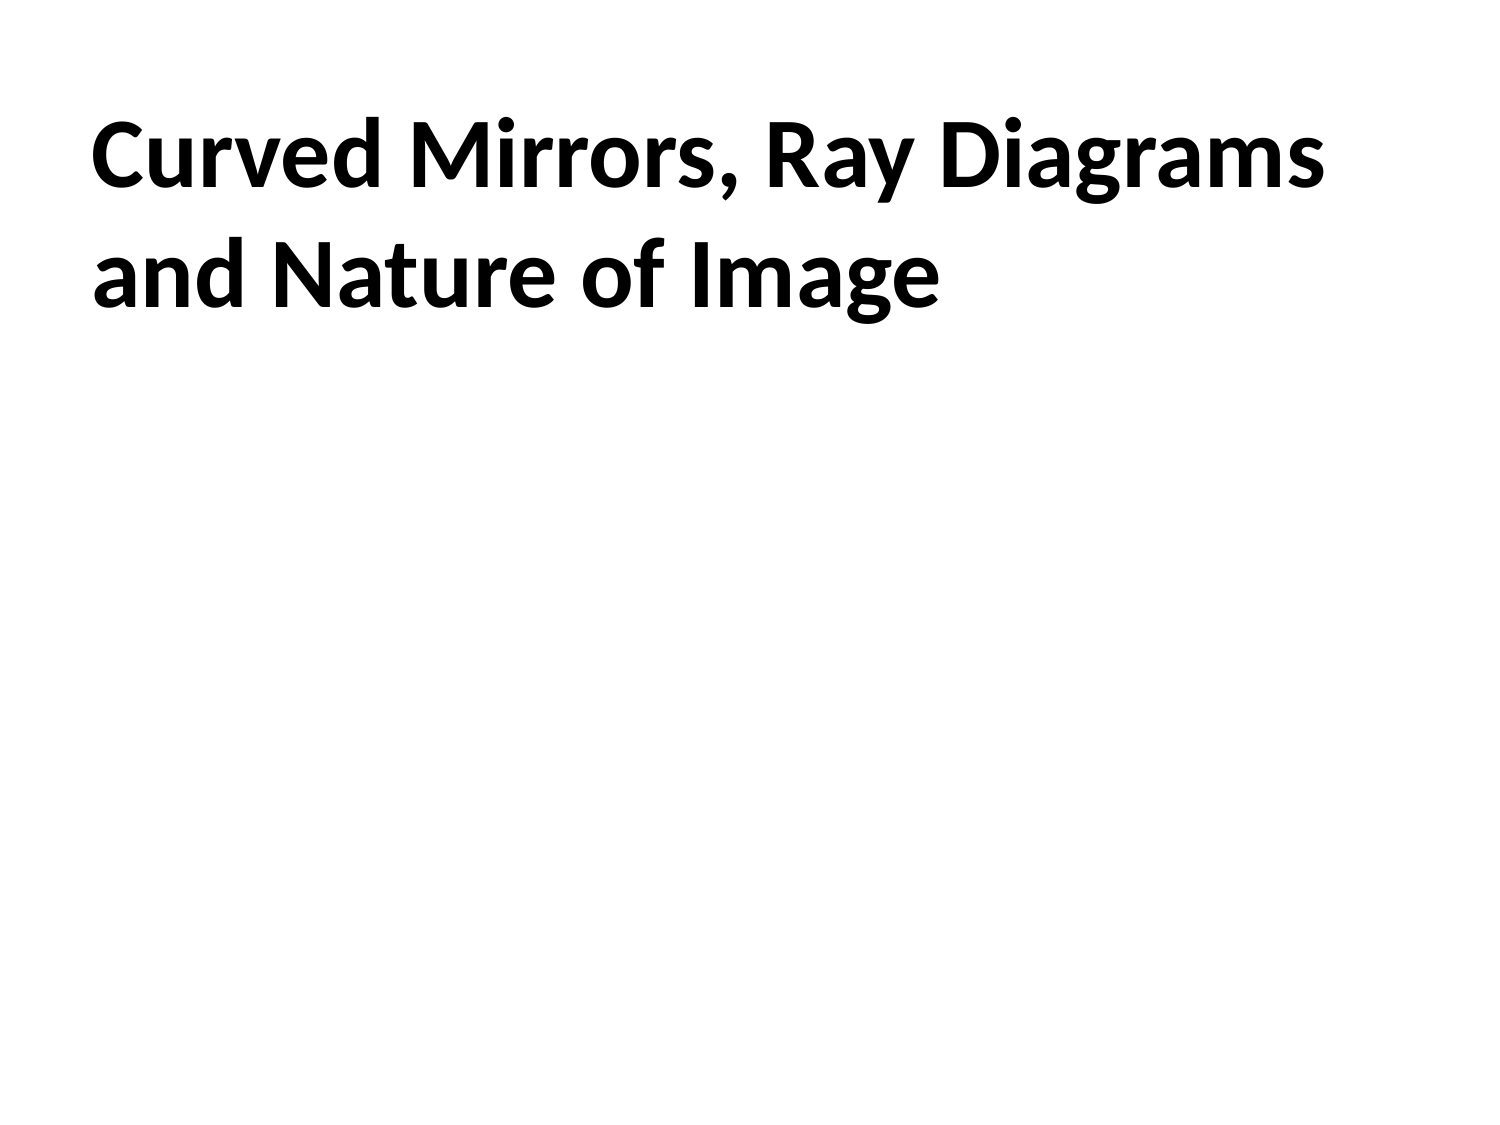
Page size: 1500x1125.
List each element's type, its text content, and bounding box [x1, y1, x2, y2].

text_box Curved Mirrors, Ray Diagrams and Nature of Image [76, 80, 1400, 336]
